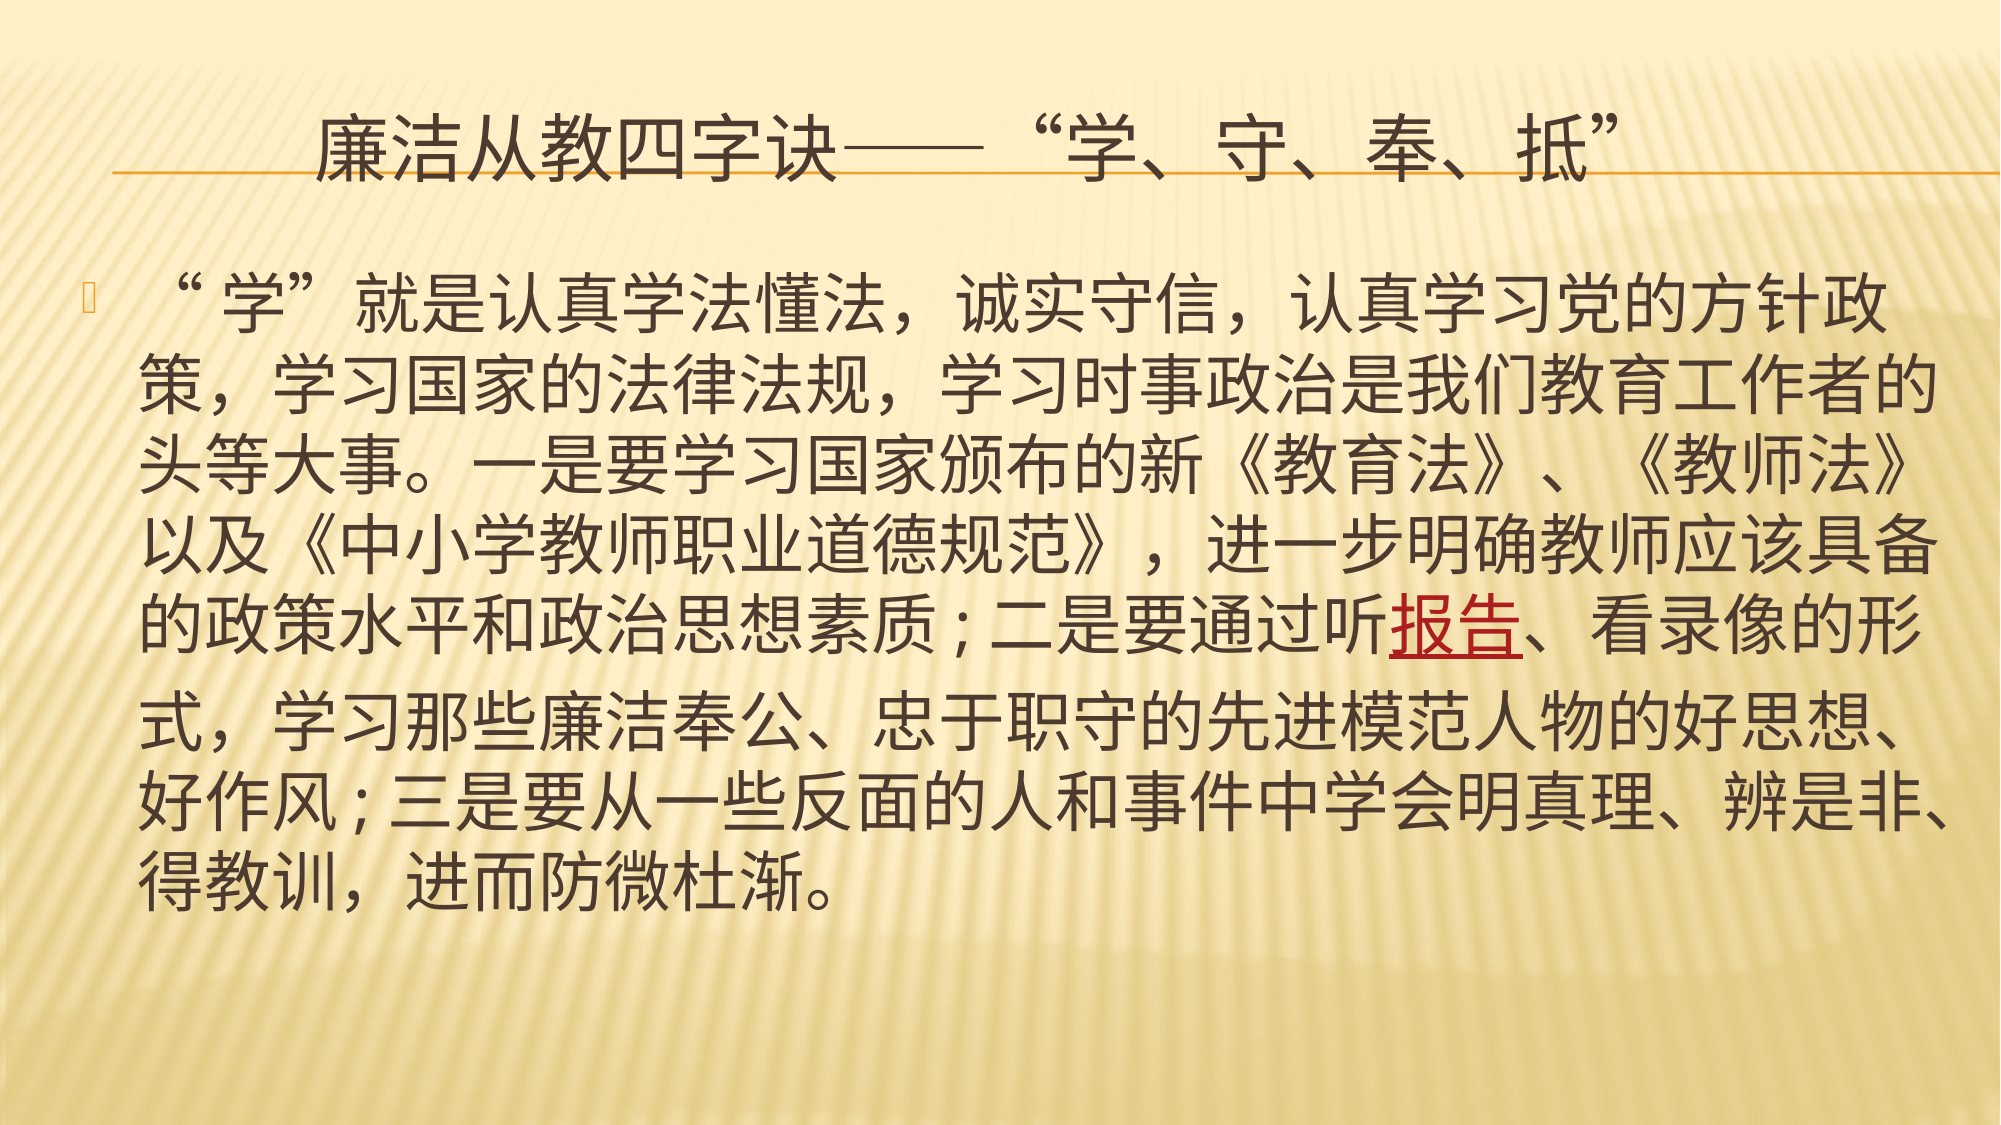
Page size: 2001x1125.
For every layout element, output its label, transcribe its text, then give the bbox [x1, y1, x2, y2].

list “学”就是认真学法懂法，诚实守信，认真学习党的方针政策，学习国家的法律法规，学习时事政治是我们教育工作者的头等大事。一是要学习国家颁布的新《教育法》、《教师法》以及《中小学教师职业道德规范》，进一步明确教师应该具备的政策水平和政治思想素质;二是要通过听报告、看录像的形式，学习那些廉洁奉公、忠于职守的先进模范人物的好思想、好作风;三是要从一些反面的人和事件中学会明真理、辨是非、得教训，进而防微杜渐。 [66, 254, 1967, 998]
title 廉洁从教四字诀——“学、守、奉、抵” [300, 58, 1725, 235]
